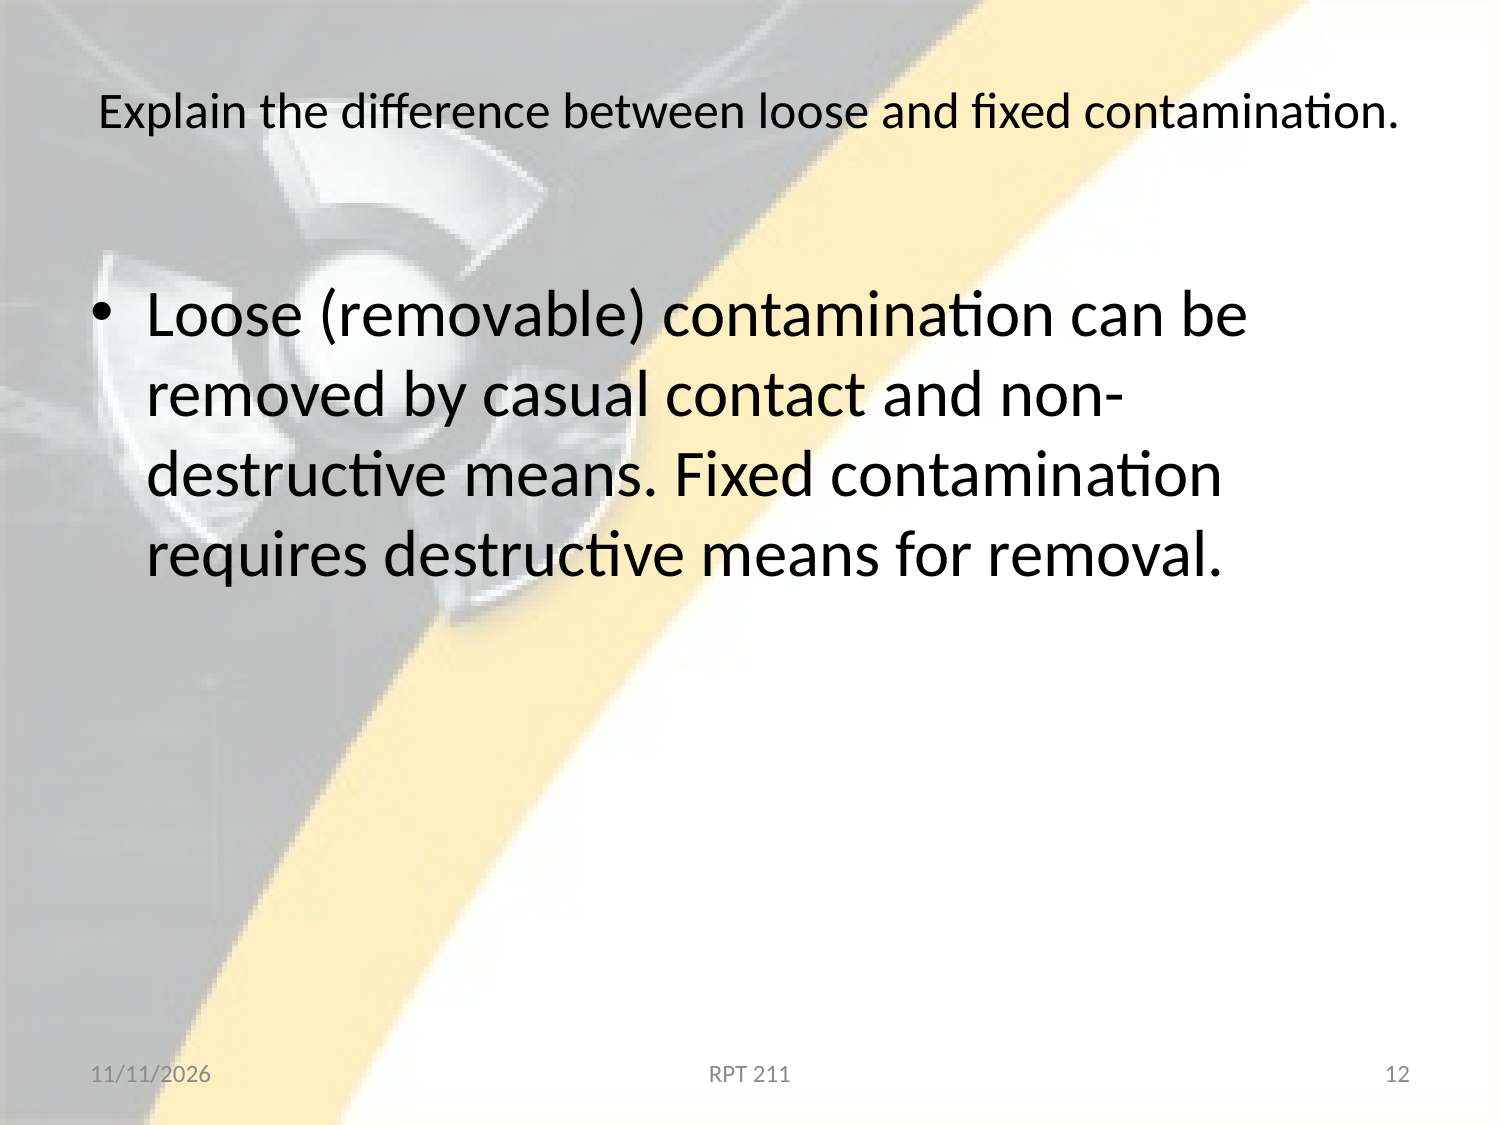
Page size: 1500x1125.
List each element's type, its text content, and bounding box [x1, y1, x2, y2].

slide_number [75, 1042, 425, 1103]
slide_number 12 [1074, 1042, 1425, 1103]
list Loose (removable) contamination can be removed by casual contact and non-destructive means. Fixed contamination requires destructive means for removal. [75, 262, 1425, 1005]
title Explain the difference between loose and fixed contamination. [75, 45, 1425, 233]
footer RPT 211 [512, 1042, 988, 1103]
